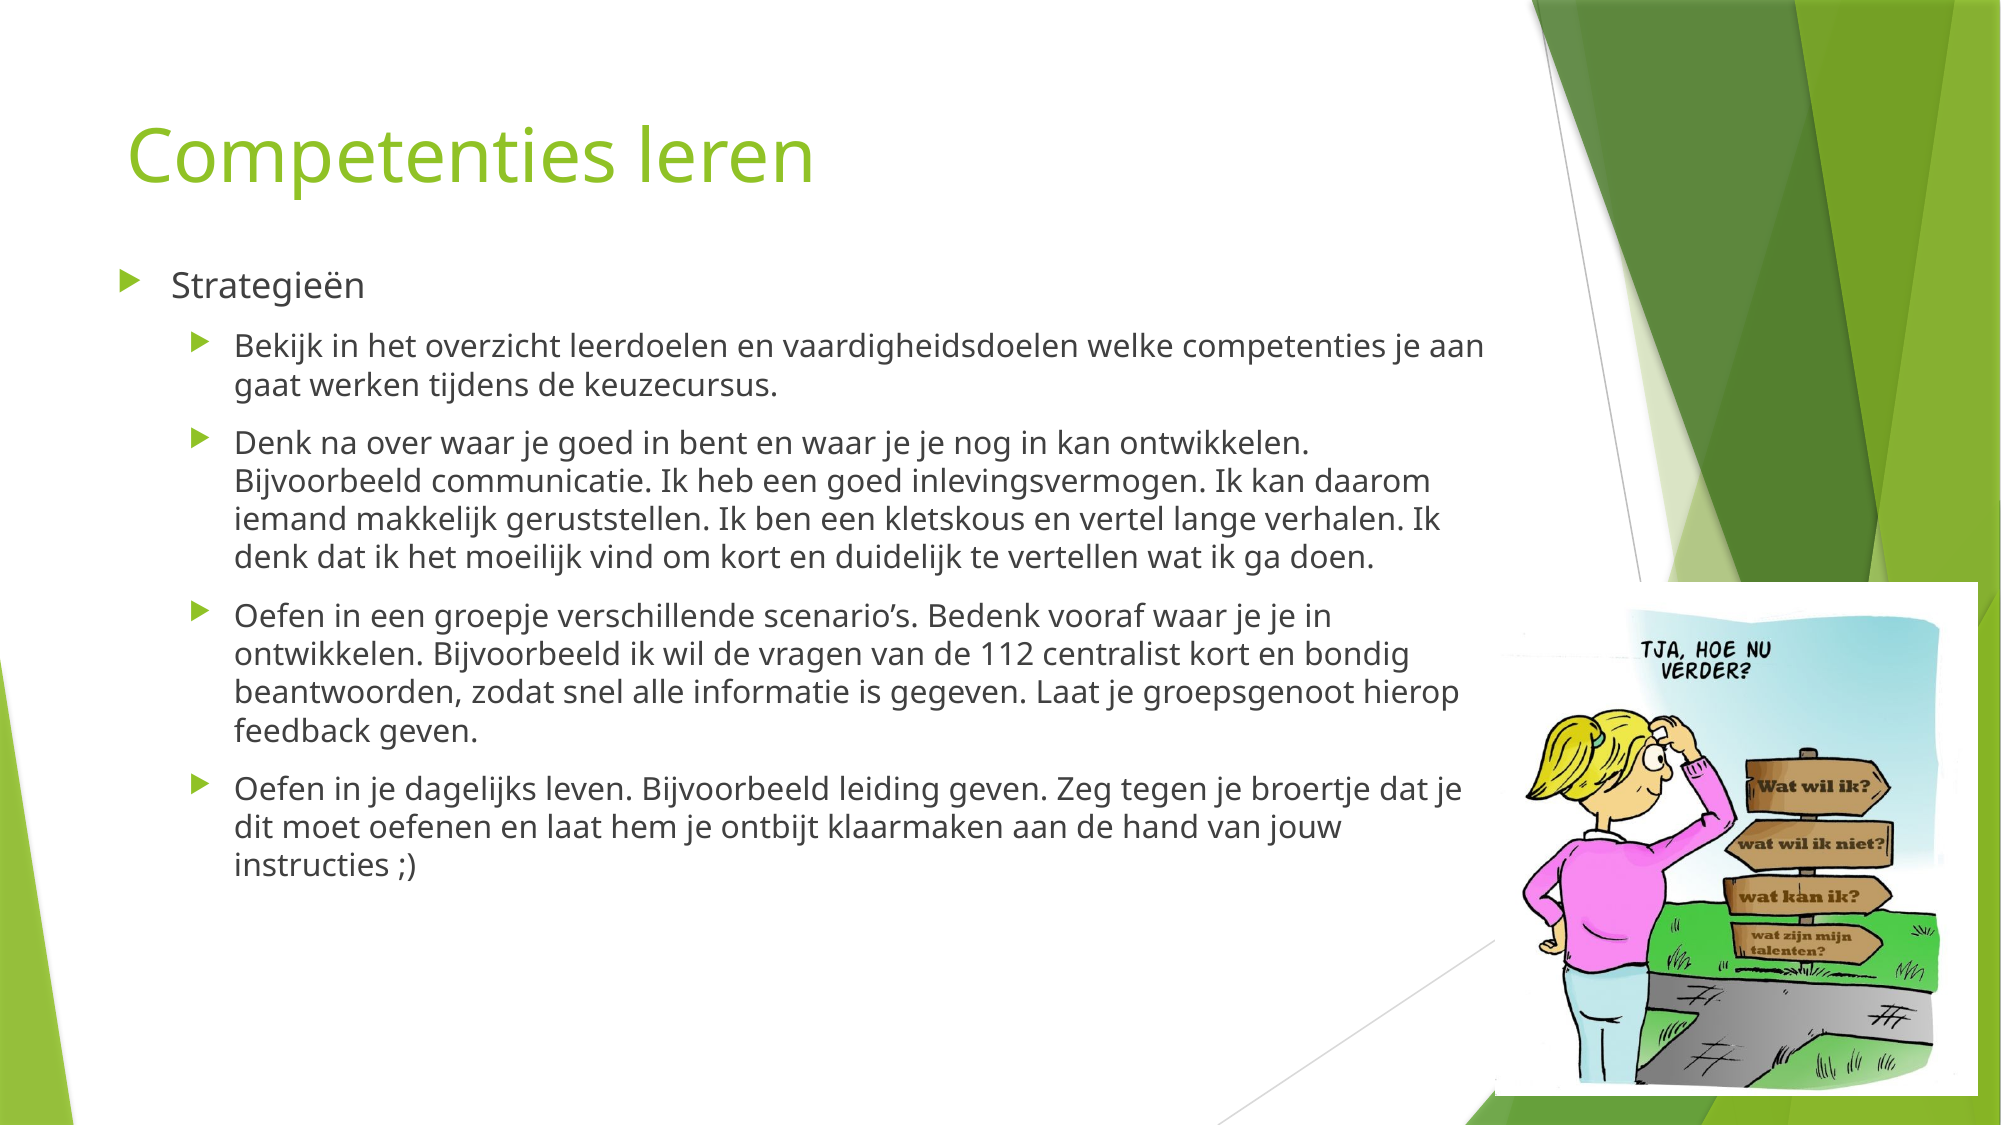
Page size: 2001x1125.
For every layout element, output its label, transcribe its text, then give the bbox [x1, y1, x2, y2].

picture [1495, 582, 1978, 1096]
list Strategieën Bekijk in het overzicht leerdoelen en vaardigheidsdoelen welke competenties je aan gaat werken tijdens de keuzecursus. Denk na over waar je goed in bent en waar je je nog in kan ontwikkelen. Bijvoorbeeld communicatie. Ik heb een goed inlevingsvermogen. Ik kan daarom iemand makkelijk geruststellen. Ik ben een kletskous en vertel lange verhalen. Ik denk dat ik het moeilijk vind om kort en duidelijk te vertellen wat ik ga doen. Oefen in een groepje verschillende scenario’s. Bedenk vooraf waar je je in ontwikkelen. Bijvoorbeeld ik wil de vragen van de 112 centralist kort en bondig beantwoorden, zodat snel alle informatie is gegeven. Laat je groepsgenoot hierop feedback geven. Oefen in je dagelijks leven. Bijvoorbeeld leiding geven. Zeg tegen je broertje dat je dit moet oefenen en laat hem je ontbijt klaarmaken aan de hand van jouw instructies ;) [101, 255, 1513, 892]
title Competenties leren [111, 99, 1522, 317]
